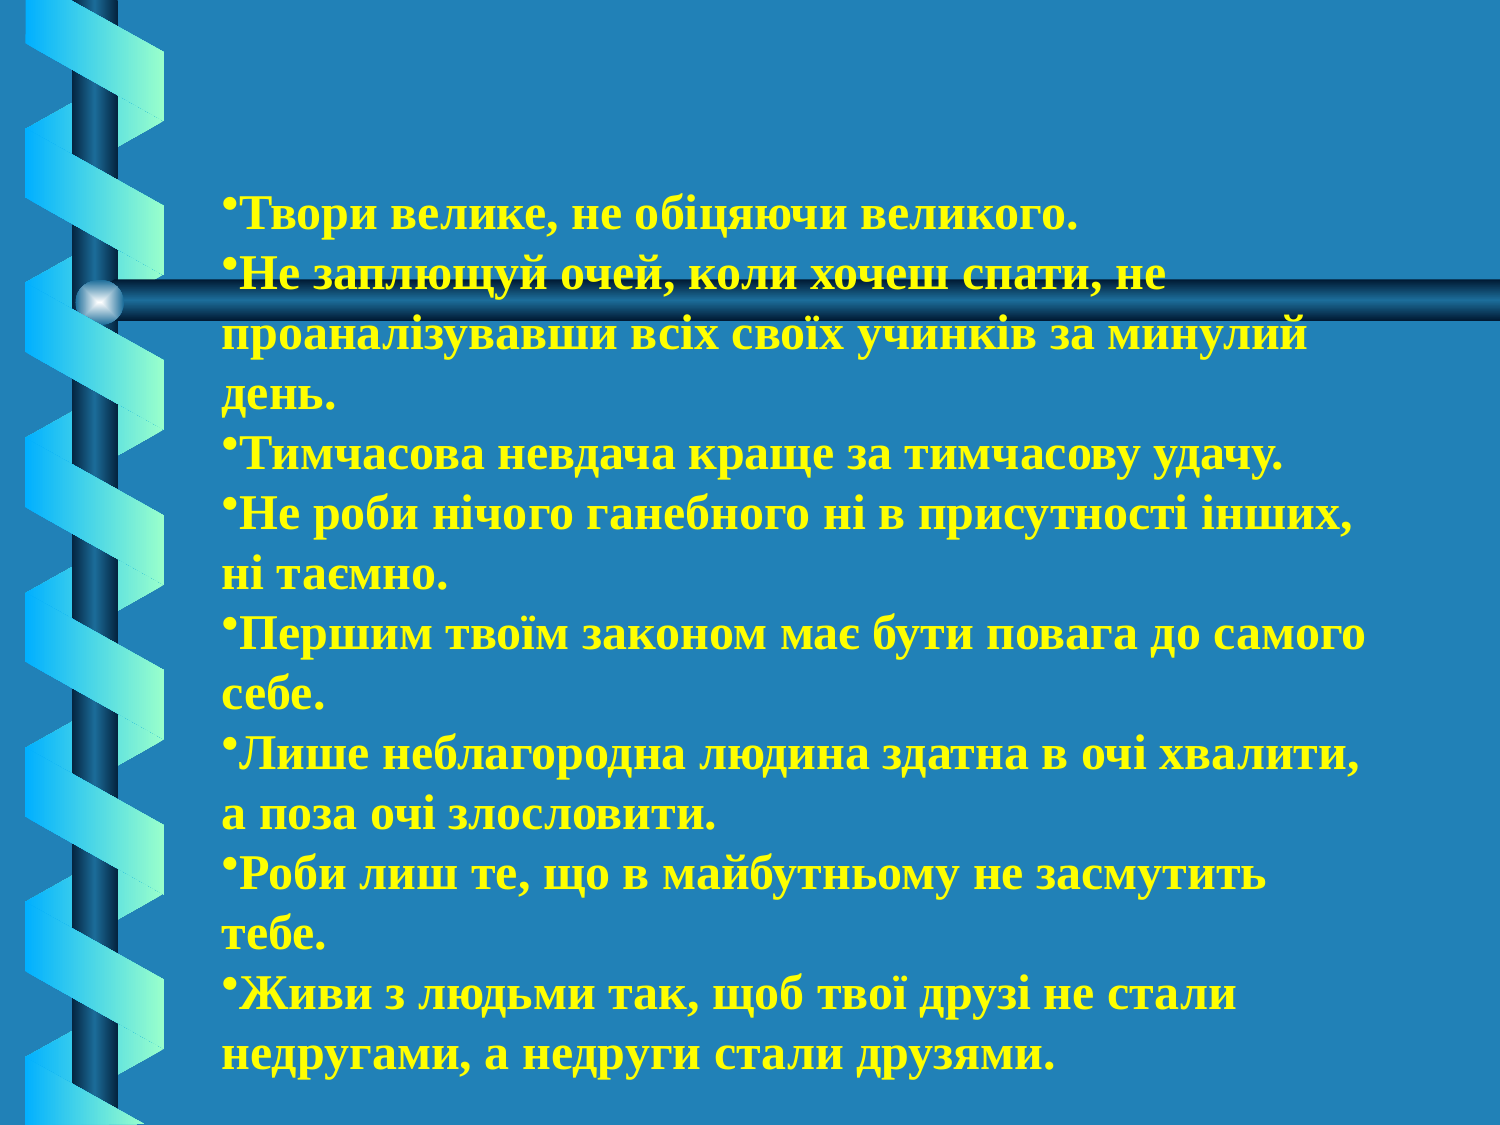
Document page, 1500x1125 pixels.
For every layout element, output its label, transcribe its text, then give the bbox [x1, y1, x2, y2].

text_box Твори велике, не обіцяючи великого. Не заплющуй очей, коли хочеш спати, не проаналізувавши всіх своїх учинків за минулий день. Тимчасова невдача краще за тимчасову удачу. Не роби нічого ганебного ні в присутності інших, ні таємно. Першим твоїм законом має бути повага до самого себе. Лише неблагородна людина здатна в очі хвалити, а поза очі злословити. Роби лиш те, що в майбутньому не засмутить тебе. Живи з людьми так, щоб твої друзі не стали недругами, а недруги стали друзями. [206, 172, 1400, 1087]
